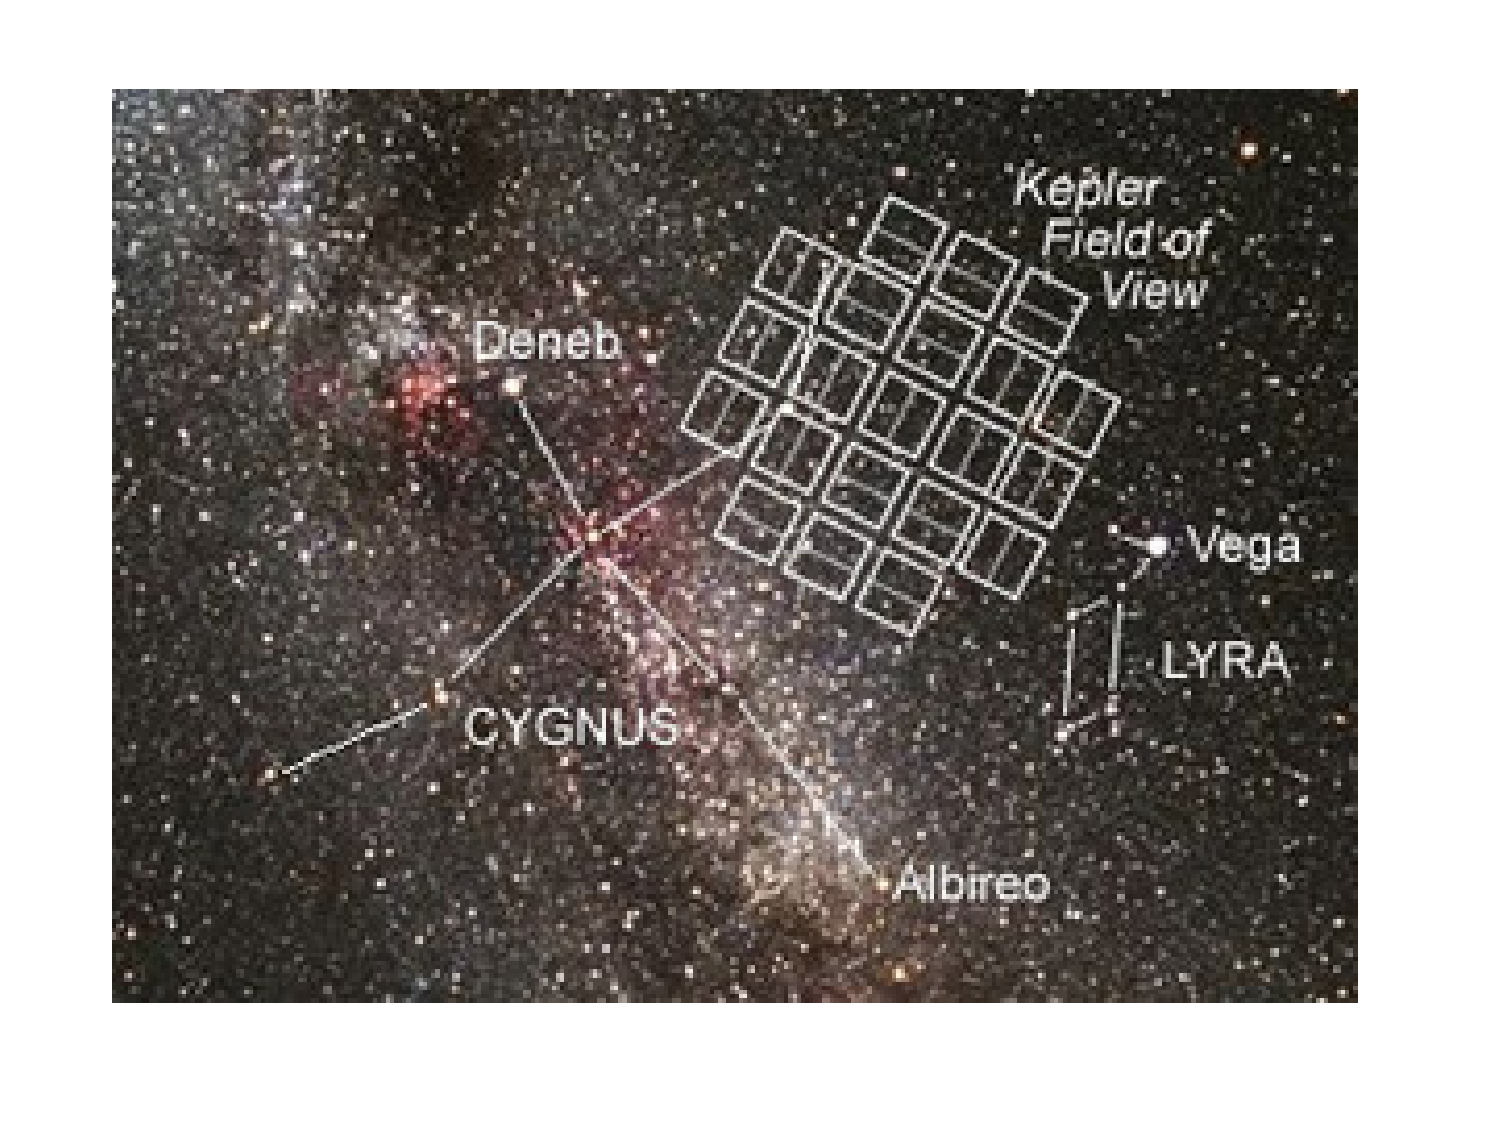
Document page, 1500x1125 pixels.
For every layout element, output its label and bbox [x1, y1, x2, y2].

picture [111, 89, 1358, 1004]
